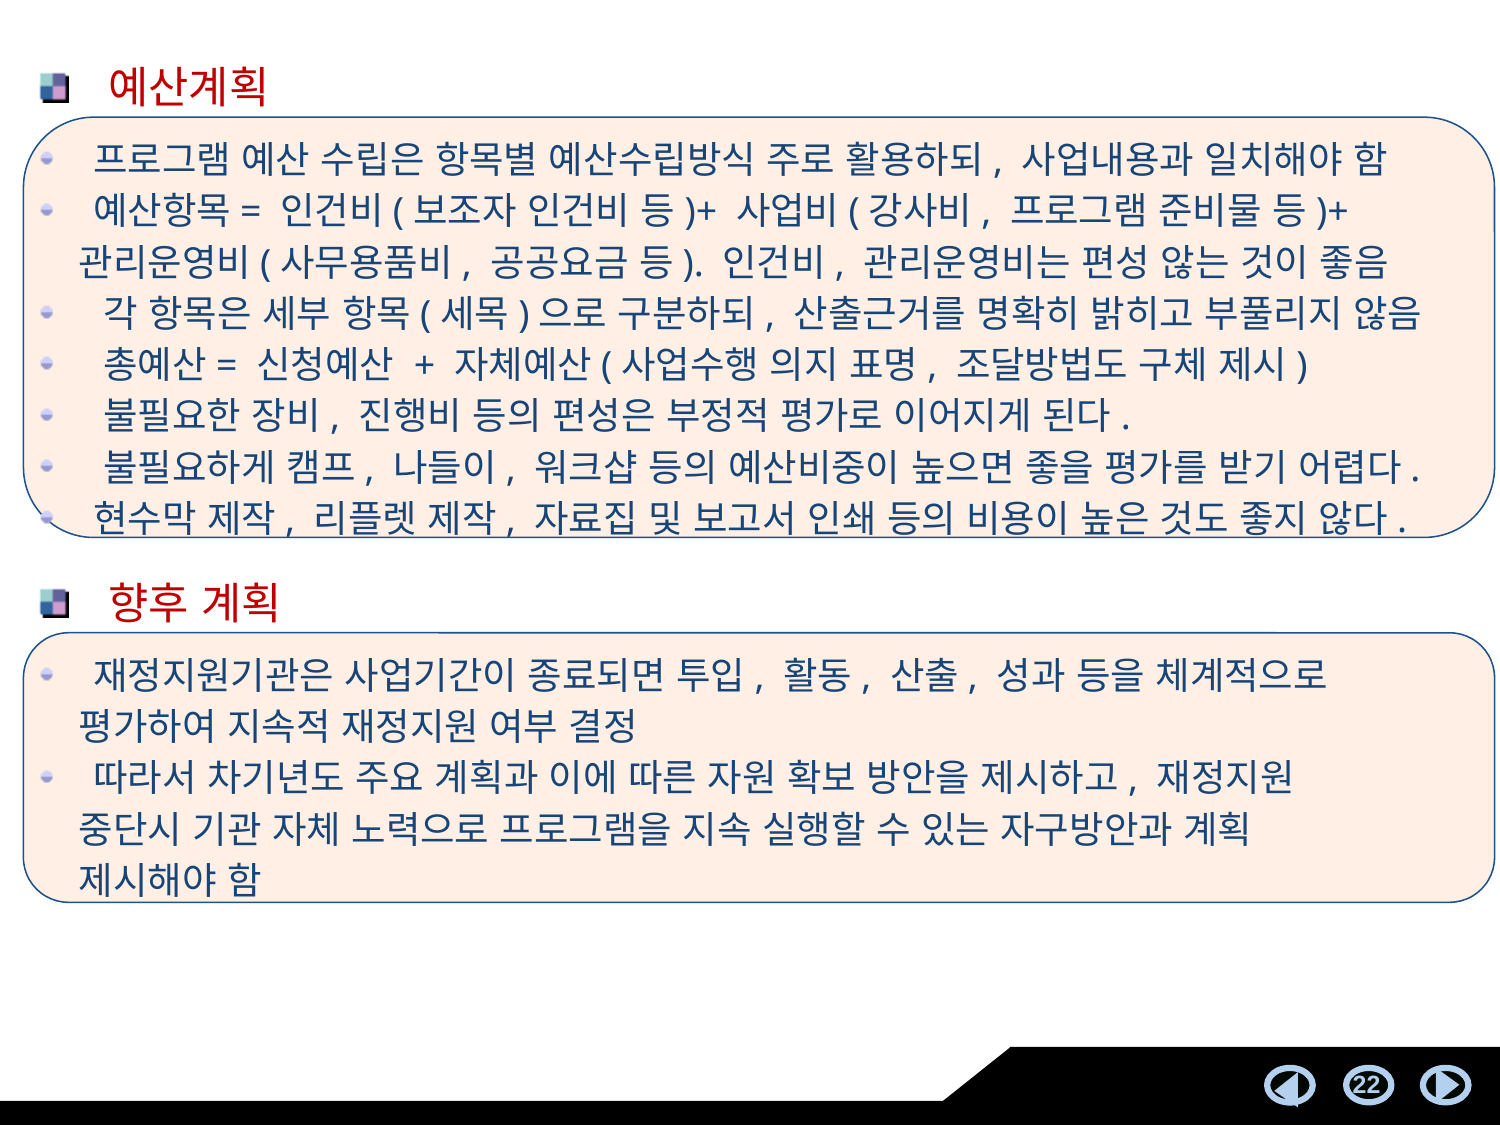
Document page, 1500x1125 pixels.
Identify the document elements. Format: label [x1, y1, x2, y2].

text_box [23, 58, 1500, 913]
